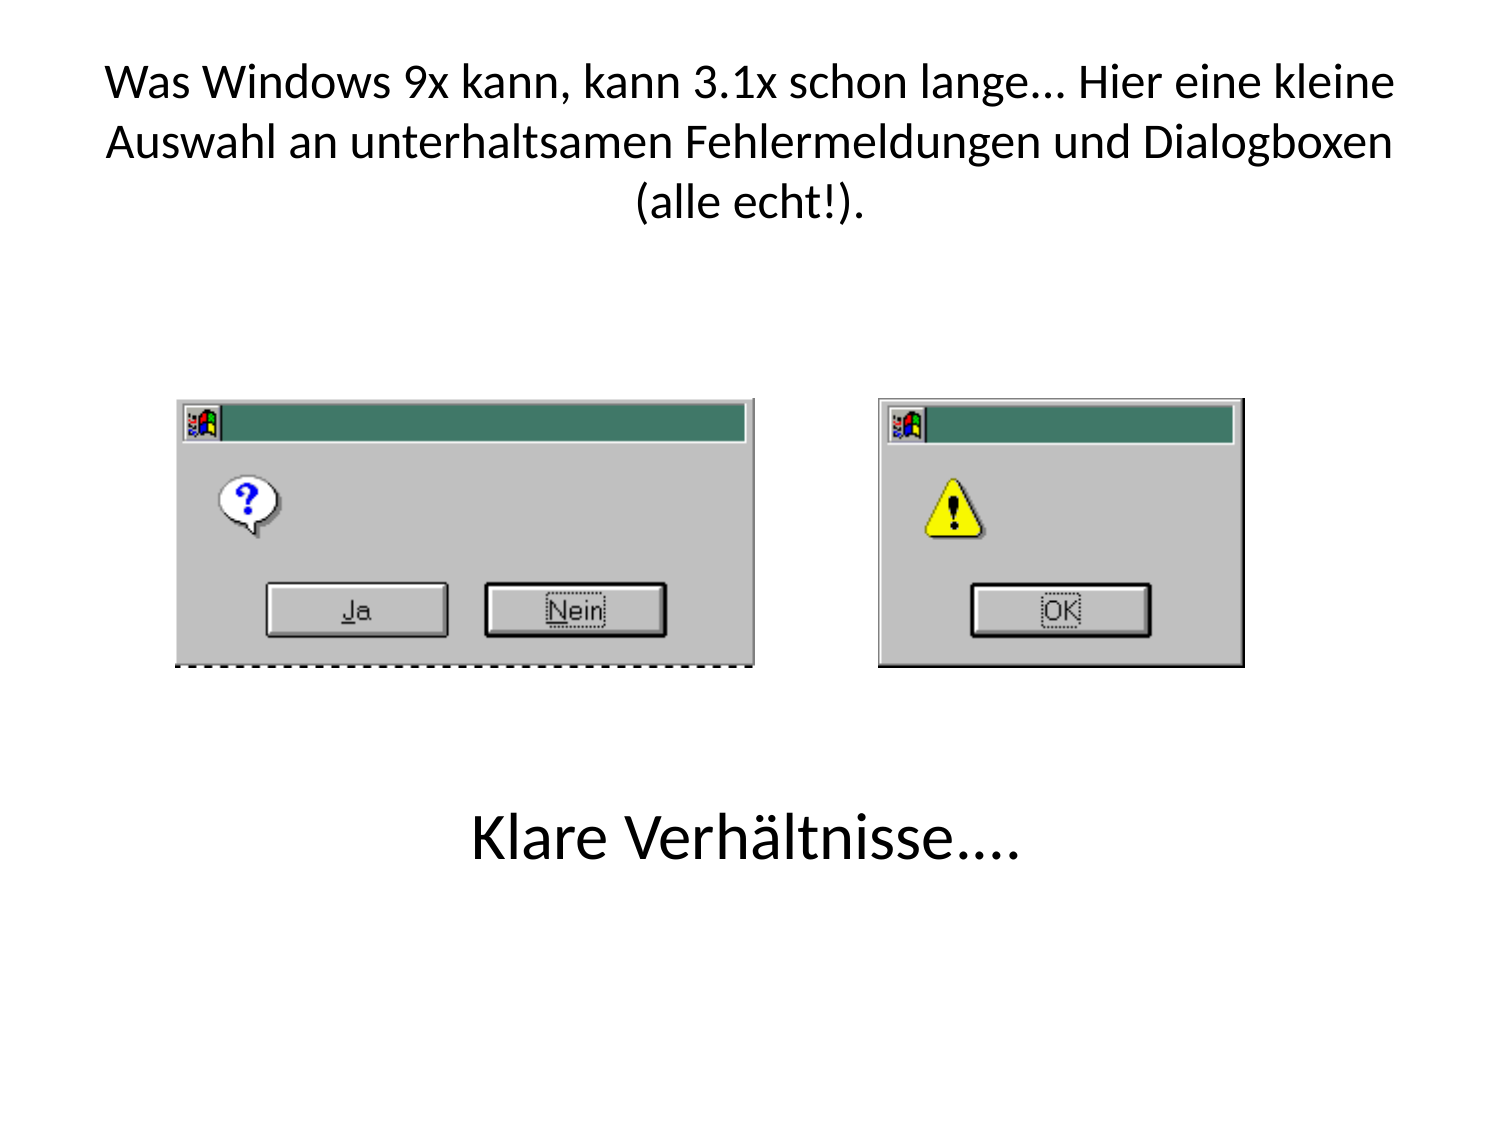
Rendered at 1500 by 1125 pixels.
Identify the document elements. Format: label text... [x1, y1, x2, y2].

picture [878, 398, 1246, 669]
title Was Windows 9x kann, kann 3.1x schon lange... Hier eine kleine Auswahl an unterhaltsamen Fehlermeldungen und Dialogboxen (alle echt!). [75, 45, 1425, 233]
picture [175, 398, 755, 669]
text_box Klare Verhältnisse.... [456, 785, 1090, 880]
